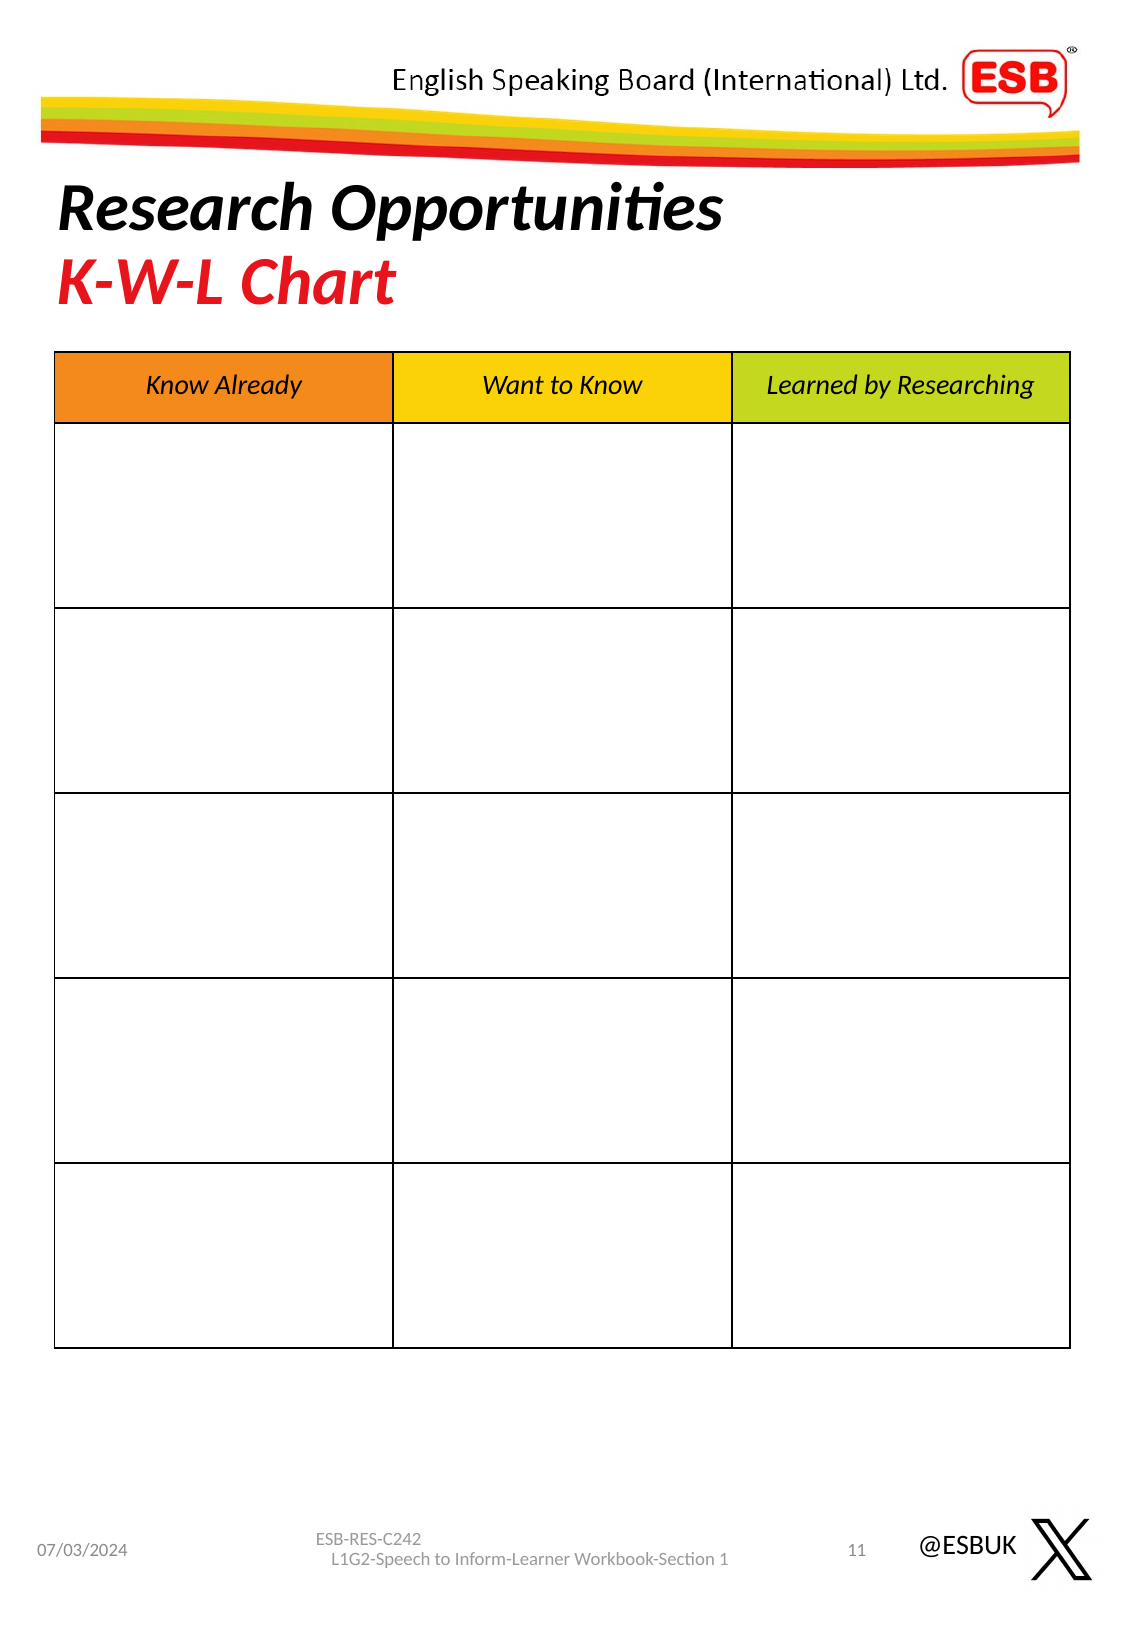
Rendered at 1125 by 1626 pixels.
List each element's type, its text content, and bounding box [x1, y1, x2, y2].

table_cell [55, 424, 392, 607]
table_header Know Already [55, 353, 392, 422]
title Research Opportunities K-W-L Chart [42, 162, 1014, 329]
table_cell [394, 609, 731, 792]
table_cell [55, 979, 392, 1162]
slide_number 11 [697, 1506, 882, 1593]
table_cell [394, 979, 731, 1162]
table_cell [394, 1164, 731, 1347]
table_cell [733, 979, 1069, 1162]
table_cell [394, 794, 731, 977]
table_header Want to Know [394, 353, 731, 422]
picture [1022, 1506, 1103, 1593]
table_cell [55, 609, 392, 792]
picture [0, 1, 1125, 234]
table_cell [733, 609, 1069, 792]
table_header Learned by Researching [733, 353, 1069, 422]
table_cell [733, 424, 1069, 607]
footer ESB-RES-C242 L1G2-Speech to Inform-Learner Workbook-Section 1 [296, 1506, 697, 1593]
table_cell [733, 794, 1069, 977]
table_cell [733, 1164, 1069, 1347]
table_cell [55, 794, 392, 977]
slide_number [22, 1506, 276, 1593]
table_cell [394, 424, 731, 607]
table_cell [55, 1164, 392, 1347]
